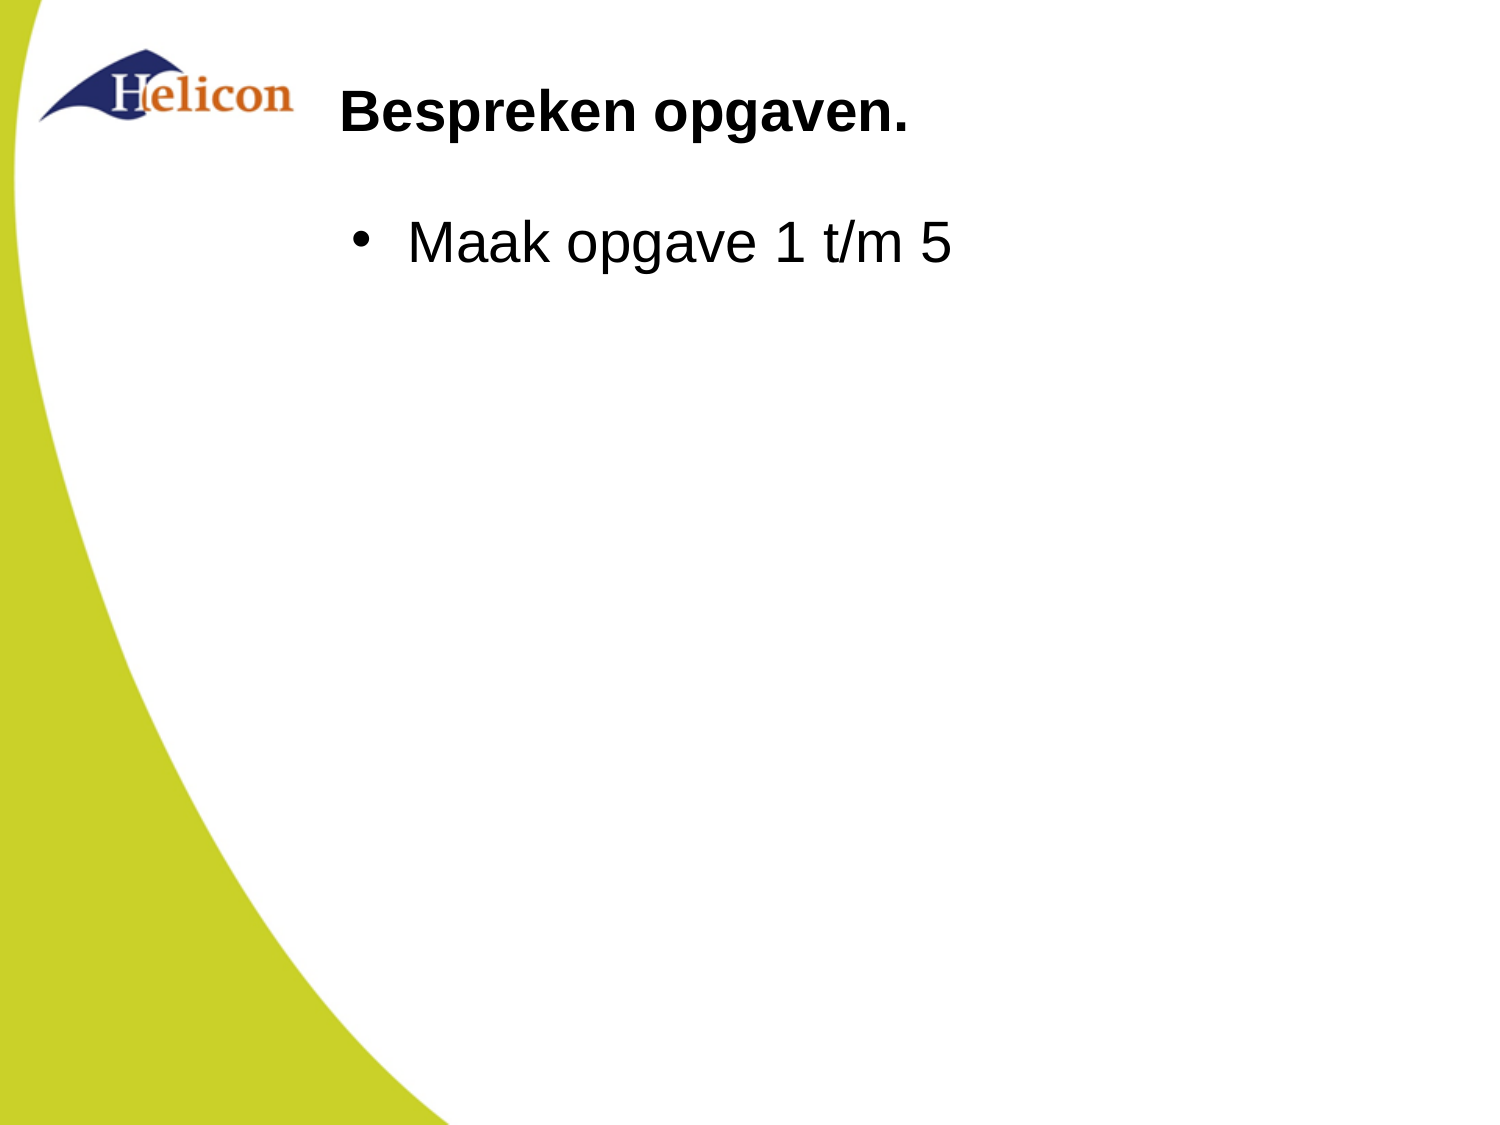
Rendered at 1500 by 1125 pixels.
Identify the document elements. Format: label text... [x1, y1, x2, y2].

picture [0, 0, 1500, 1125]
title Bespreken opgaven. [324, 54, 1415, 161]
list Maak opgave 1 t/m 5 [336, 196, 1425, 1005]
